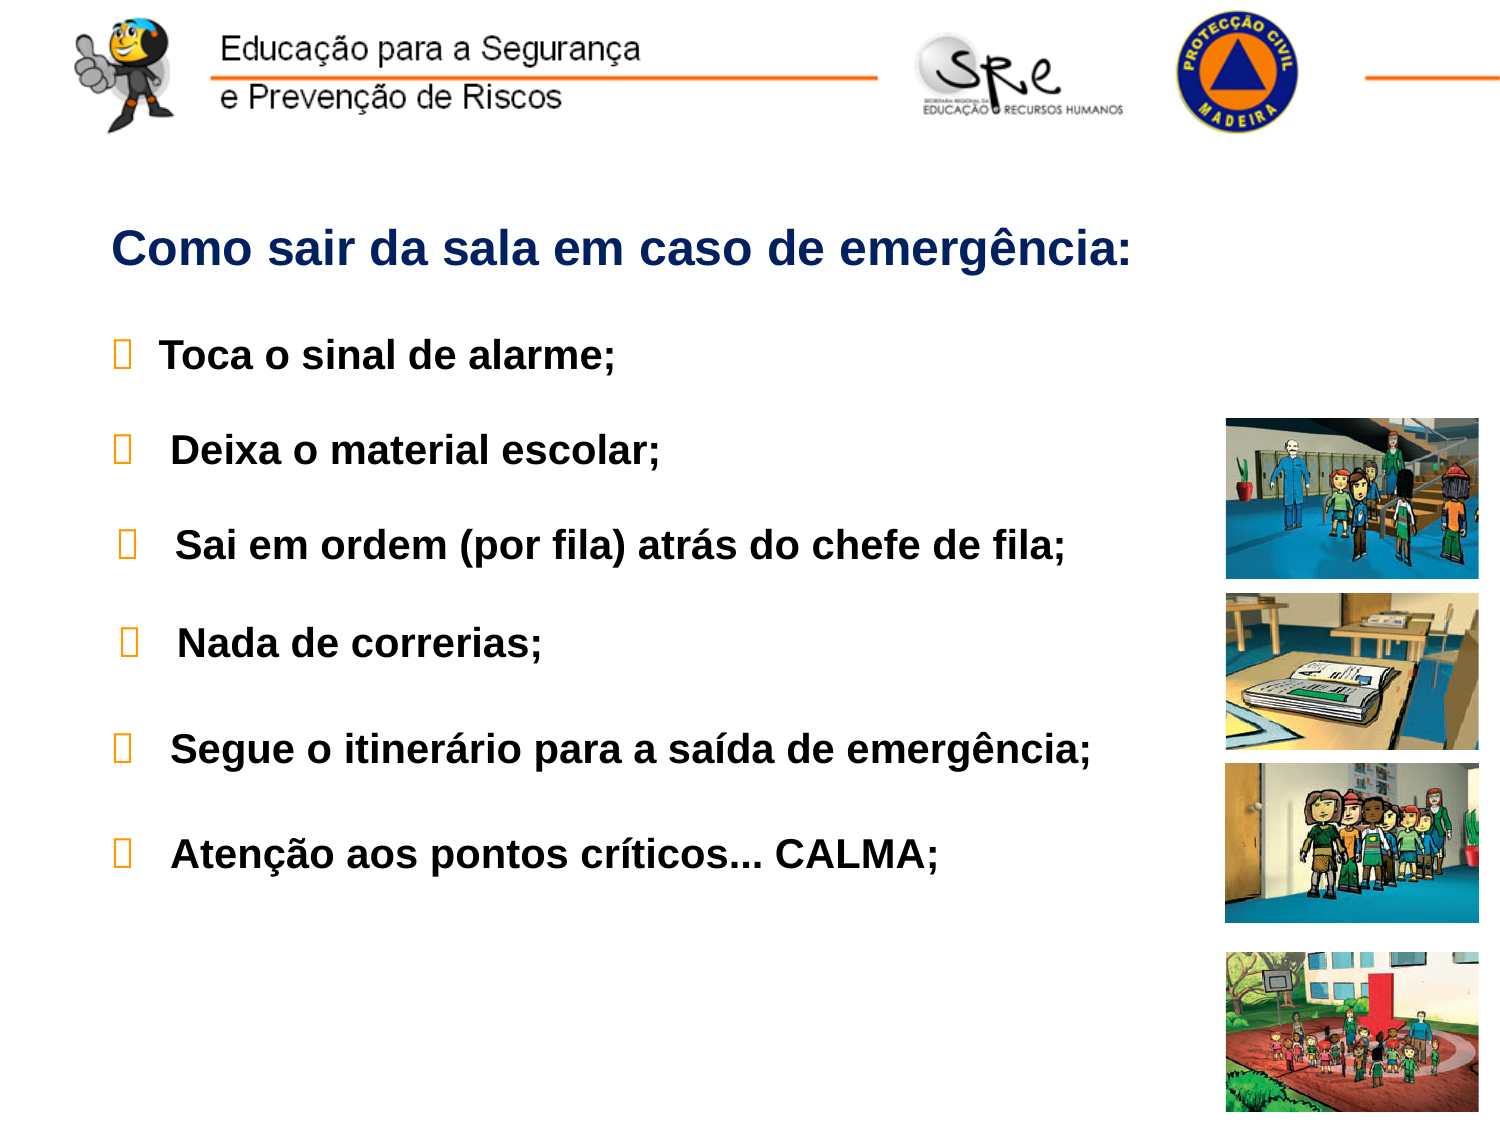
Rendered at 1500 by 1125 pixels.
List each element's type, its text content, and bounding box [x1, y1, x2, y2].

text_box  Segue o itinerário para a saída de emergência; [95, 714, 1421, 780]
text_box  Toca o sinal de alarme; [95, 325, 771, 386]
text_box  Sai em ordem (por fila) atrás do chefe de fila; [100, 510, 1083, 575]
text_box Como sair da sala em caso de emergência: [96, 208, 1397, 284]
text_box  Deixa o material escolar; [95, 415, 984, 481]
picture [0, 0, 1500, 1125]
text_box  Nada de correrias; [102, 608, 559, 673]
text_box  Atenção aos pontos críticos... CALMA; [95, 825, 1196, 885]
